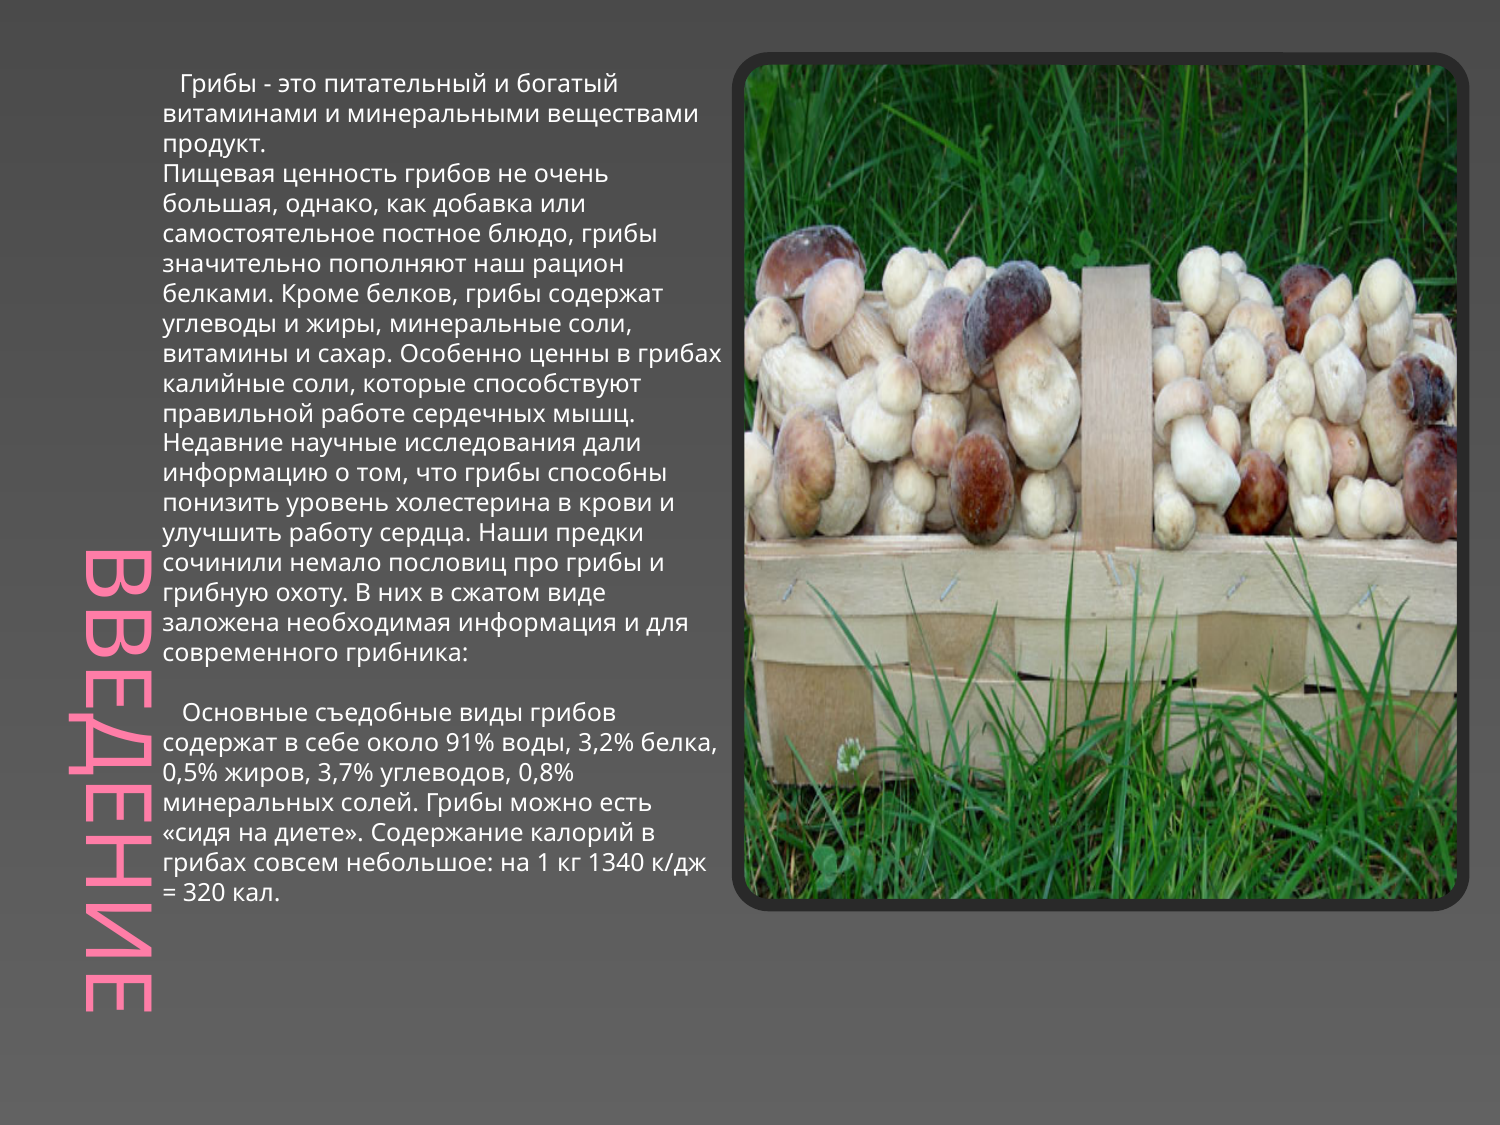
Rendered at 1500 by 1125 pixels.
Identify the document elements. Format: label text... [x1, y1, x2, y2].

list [737, 58, 1464, 906]
list Грибы - это питательный и богатый витаминами и минеральными веществами продукт. Пищевая ценность грибов не очень большая, однако, как добавка или самостоятельное постное блюдо, грибы значительно пополняют наш рацион белками. Кроме белков, грибы содержат углеводы и жиры, минеральные соли, витамины и сахар. Особенно ценны в грибах калийные соли, которые способствуют правильной работе сердечных мышц. Недавние научные исследования дали информацию о том, что грибы способны понизить уровень холестерина в крови и улучшить работу сердца. Наши предки сочинили немало пословиц про грибы и грибную охоту. В них в сжатом виде заложена необходимая информация и для современного грибника: Основные съедобные виды грибов содержат в себе около 91% воды, 3,2% белка, 0,5% жиров, 3,7% углеводов, 0,8% минеральных солей. Грибы можно есть «сидя на диете». Содержание калорий в грибах совсем небольшое: на 1 кг 1340 к/дж = 320 кал. [147, 60, 739, 1036]
title Введение [36, 60, 147, 1036]
